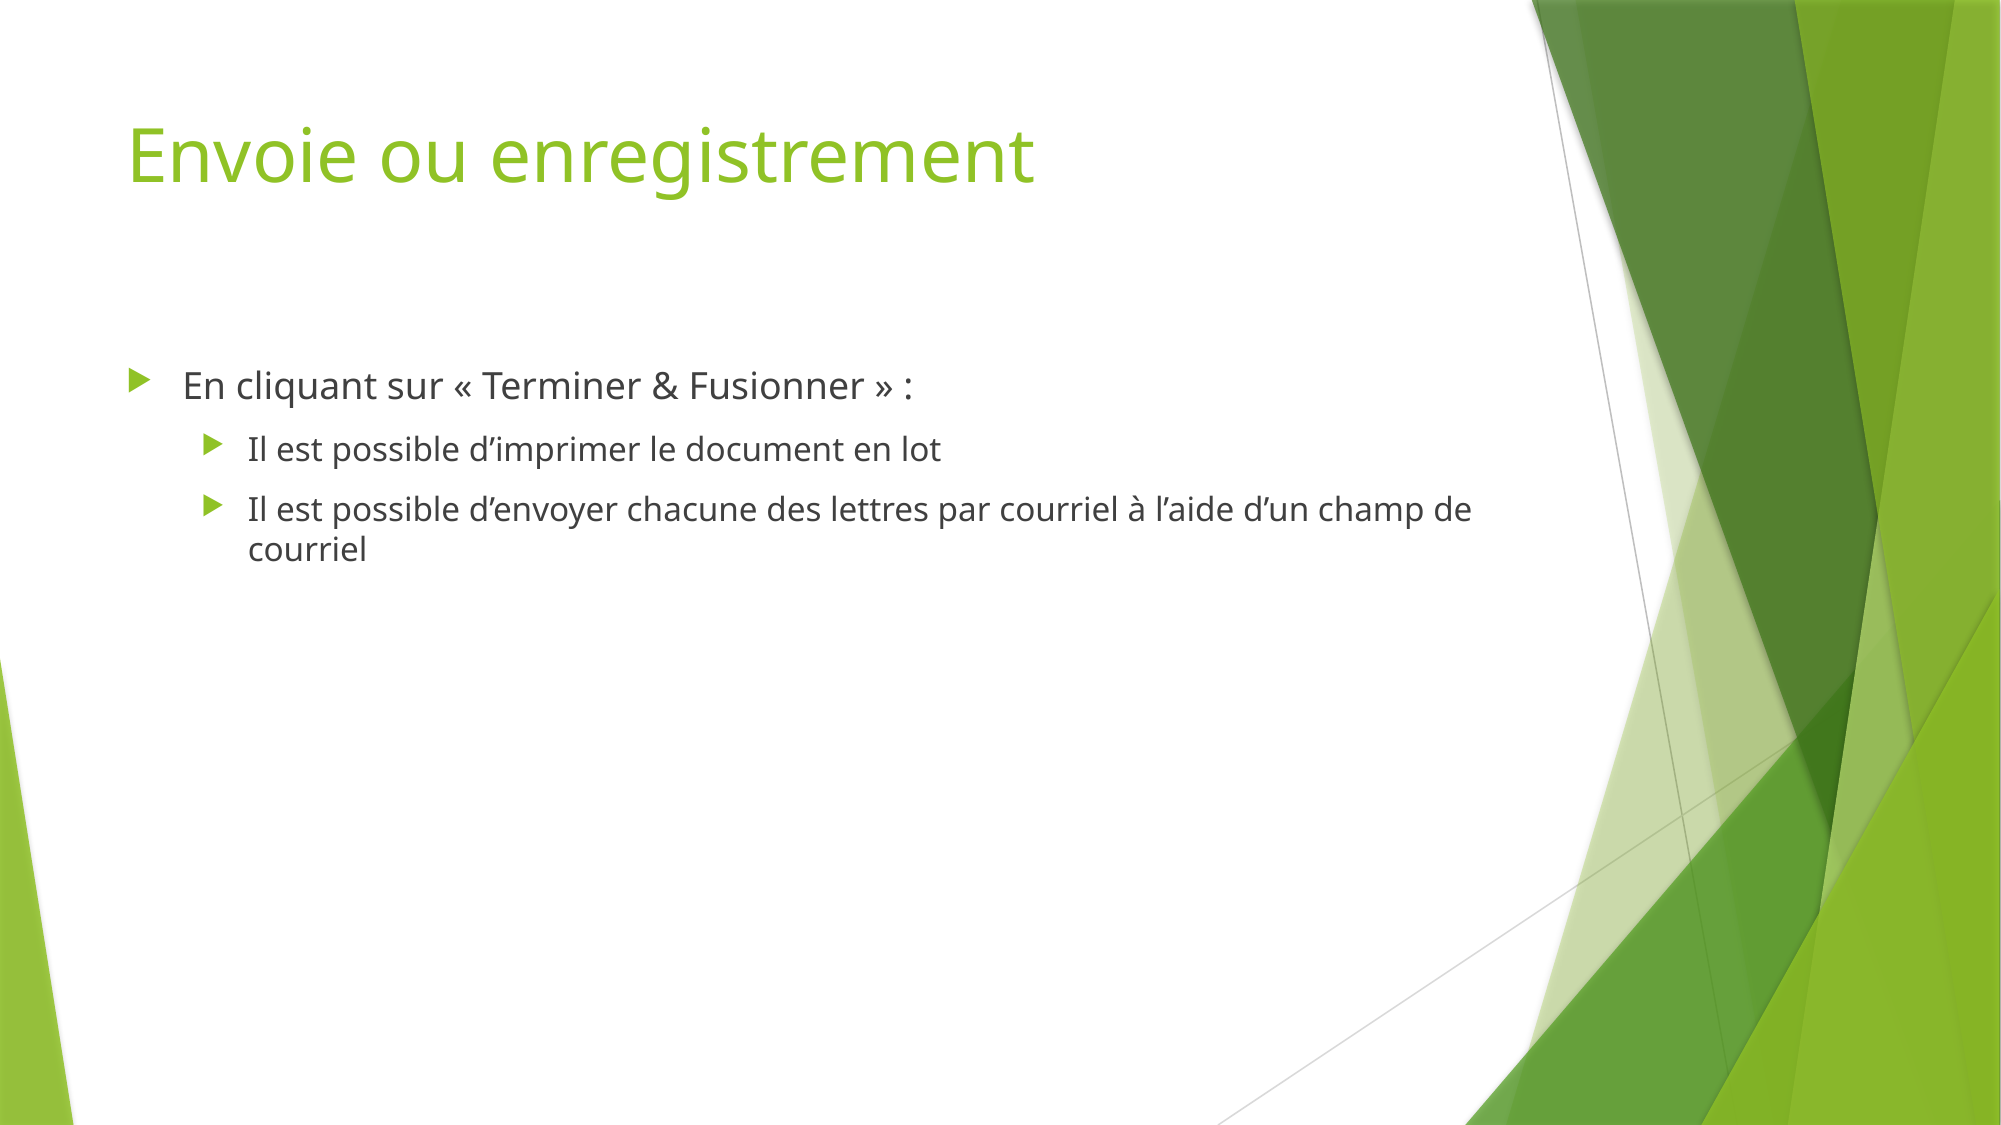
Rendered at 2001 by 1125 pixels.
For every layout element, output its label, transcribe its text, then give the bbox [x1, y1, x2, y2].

list En cliquant sur « Terminer & Fusionner » : Il est possible d’imprimer le document en lot Il est possible d’envoyer chacune des lettres par courriel à l’aide d’un champ de courriel [111, 354, 1522, 992]
title Envoie ou enregistrement [111, 99, 1522, 317]
